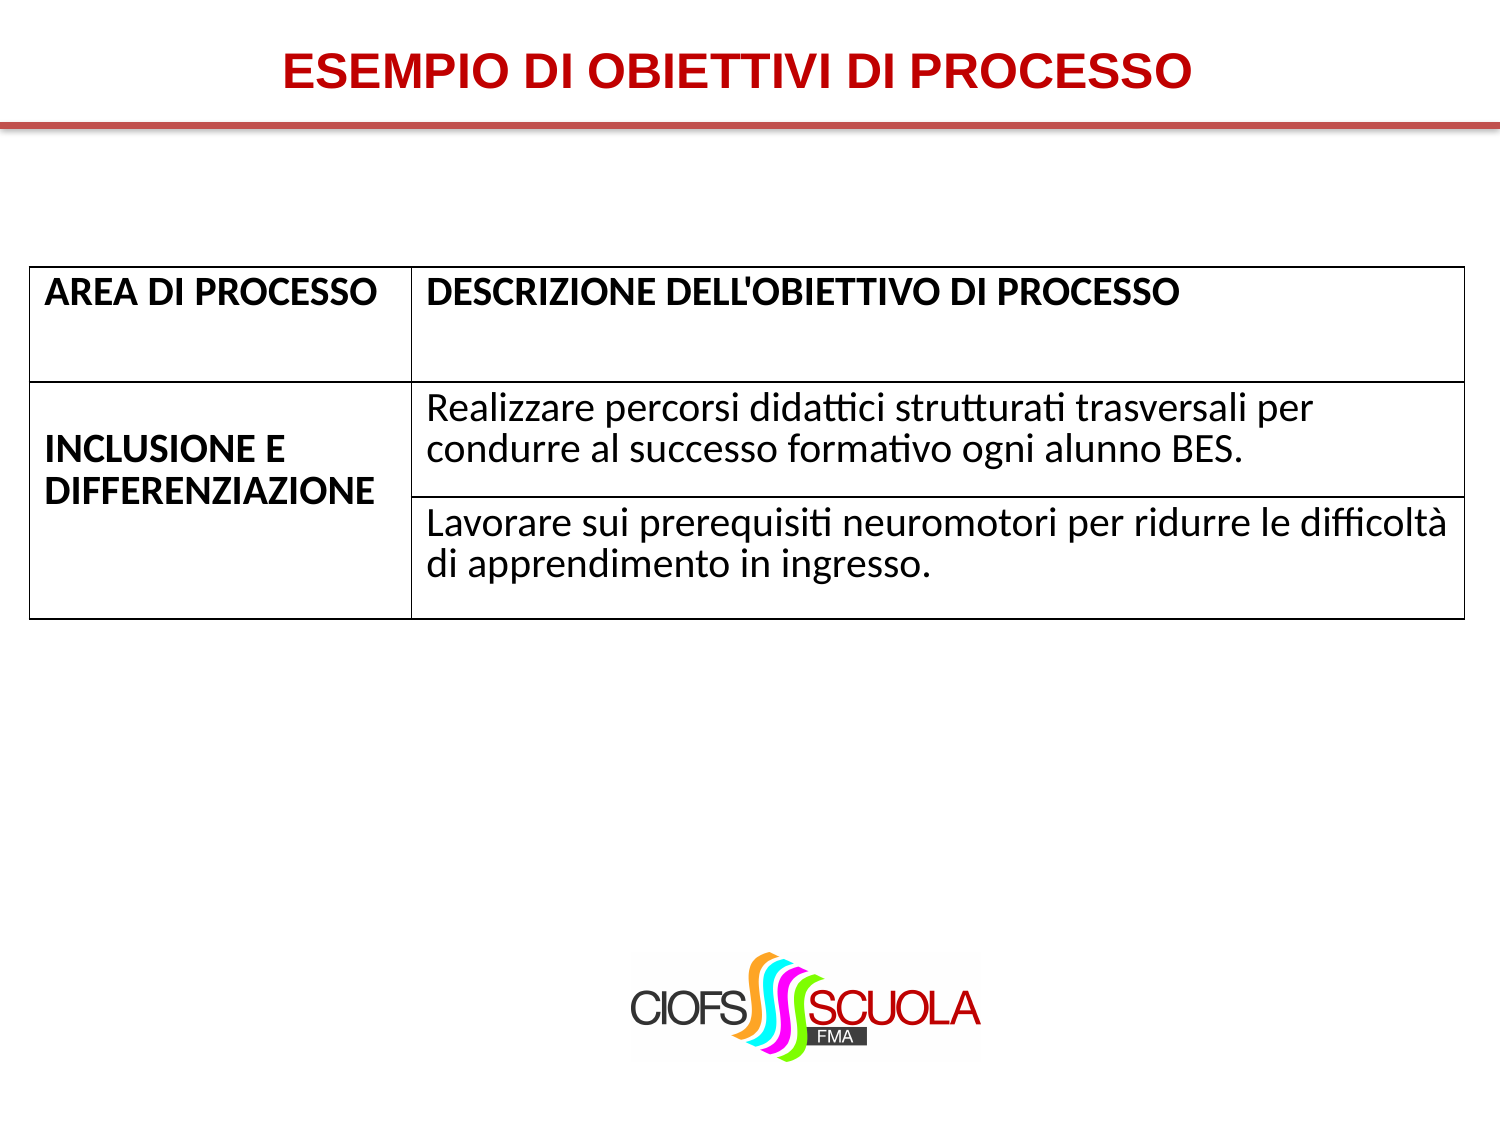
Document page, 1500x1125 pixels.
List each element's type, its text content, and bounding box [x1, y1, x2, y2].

table_cell Realizzare percorsi didattici strutturati trasversali per condurre al successo formativo ogni alunno BES. [412, 383, 1464, 496]
table_header DESCRIZIONE DELL'OBIETTIVO DI PROCESSO [412, 268, 1464, 381]
table_cell Lavorare sui prerequisiti neuromotori per ridurre le difficoltà di apprendimento in ingresso. [412, 498, 1464, 618]
text_box ESEMPIO DI OBIETTIVI DI PROCESSO [147, 30, 1329, 106]
table_cell INCLUSIONE E DIFFERENZIAZIONE [30, 383, 411, 618]
picture [631, 952, 981, 1063]
table_header AREA DI PROCESSO [30, 268, 411, 381]
